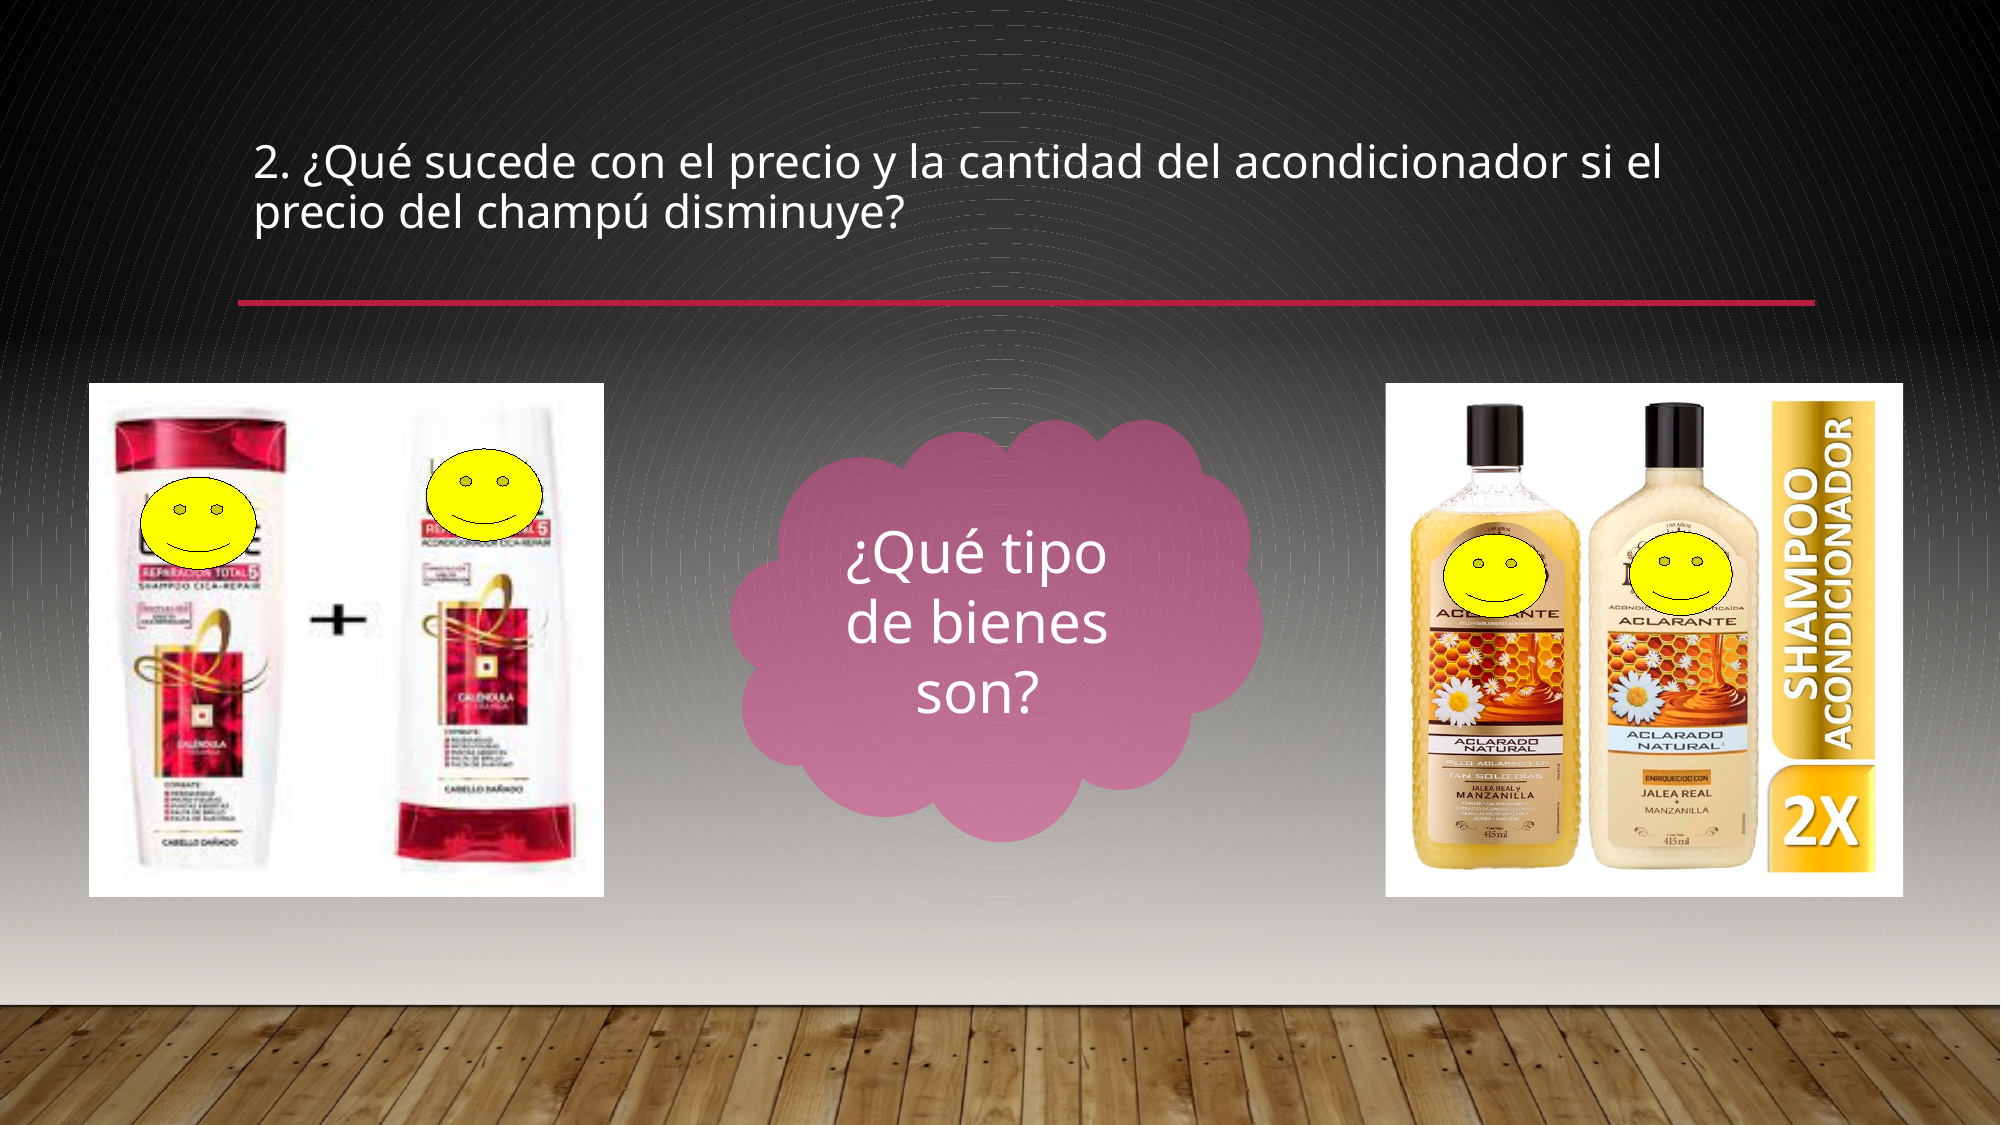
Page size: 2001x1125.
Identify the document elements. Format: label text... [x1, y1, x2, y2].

picture [0, 1005, 2000, 1125]
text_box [1385, 382, 1904, 897]
title 2. ¿Qué sucede con el precio y la cantidad del acondicionador si el precio del champú disminuye? [238, 131, 1814, 305]
text_box ¿Qué tipo de bienes son? [730, 420, 1263, 843]
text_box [89, 382, 604, 897]
list [238, 330, 1814, 897]
